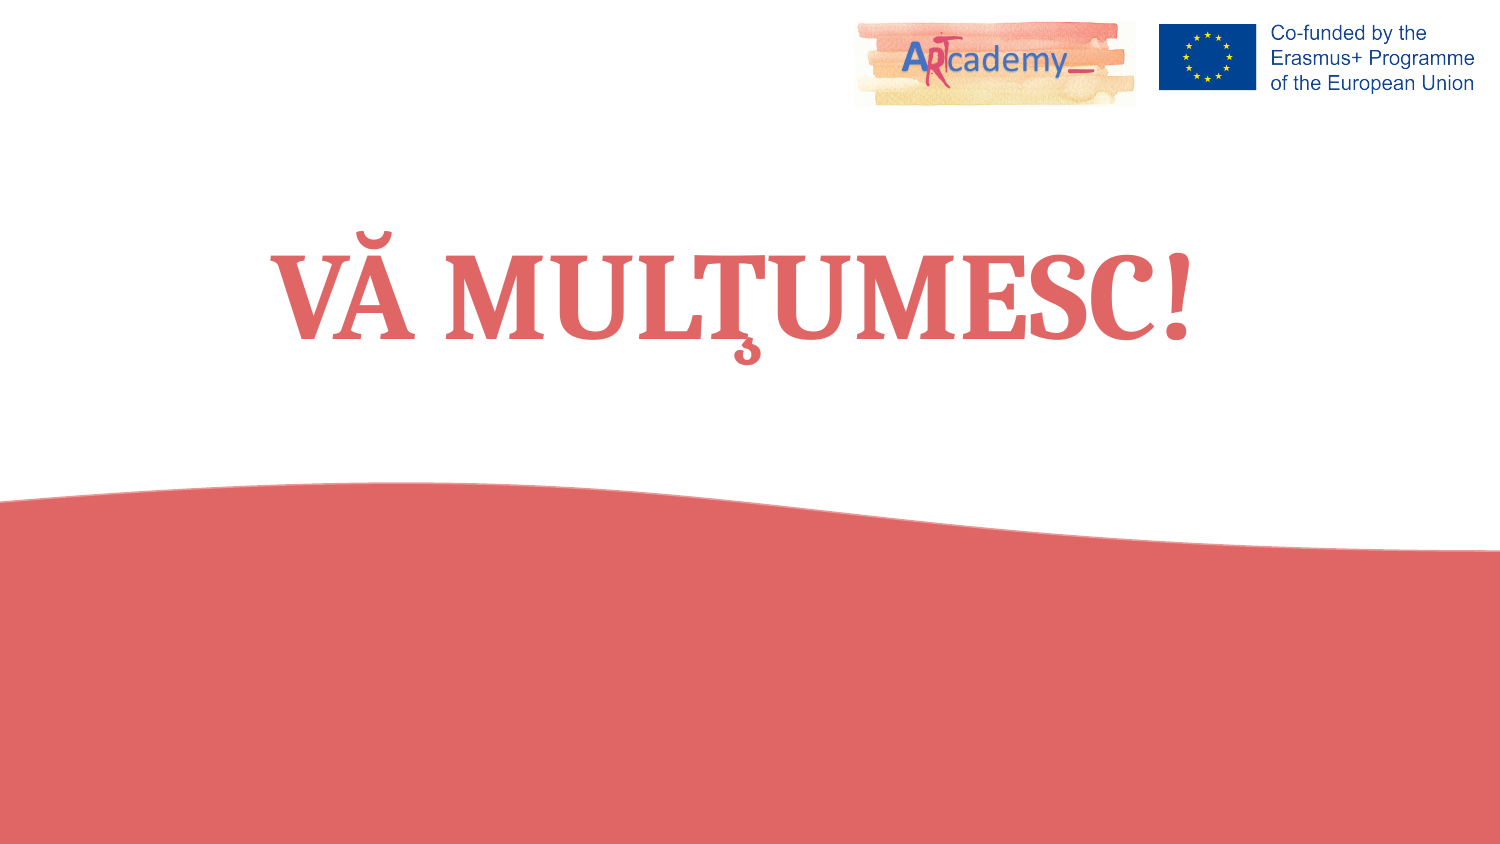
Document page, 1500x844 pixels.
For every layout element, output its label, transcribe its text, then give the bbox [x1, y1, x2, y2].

title VĂ MULŢUMESC! [150, 200, 1322, 394]
picture [854, 2, 1137, 138]
text_box [0, 483, 1500, 844]
picture [1158, 24, 1474, 94]
